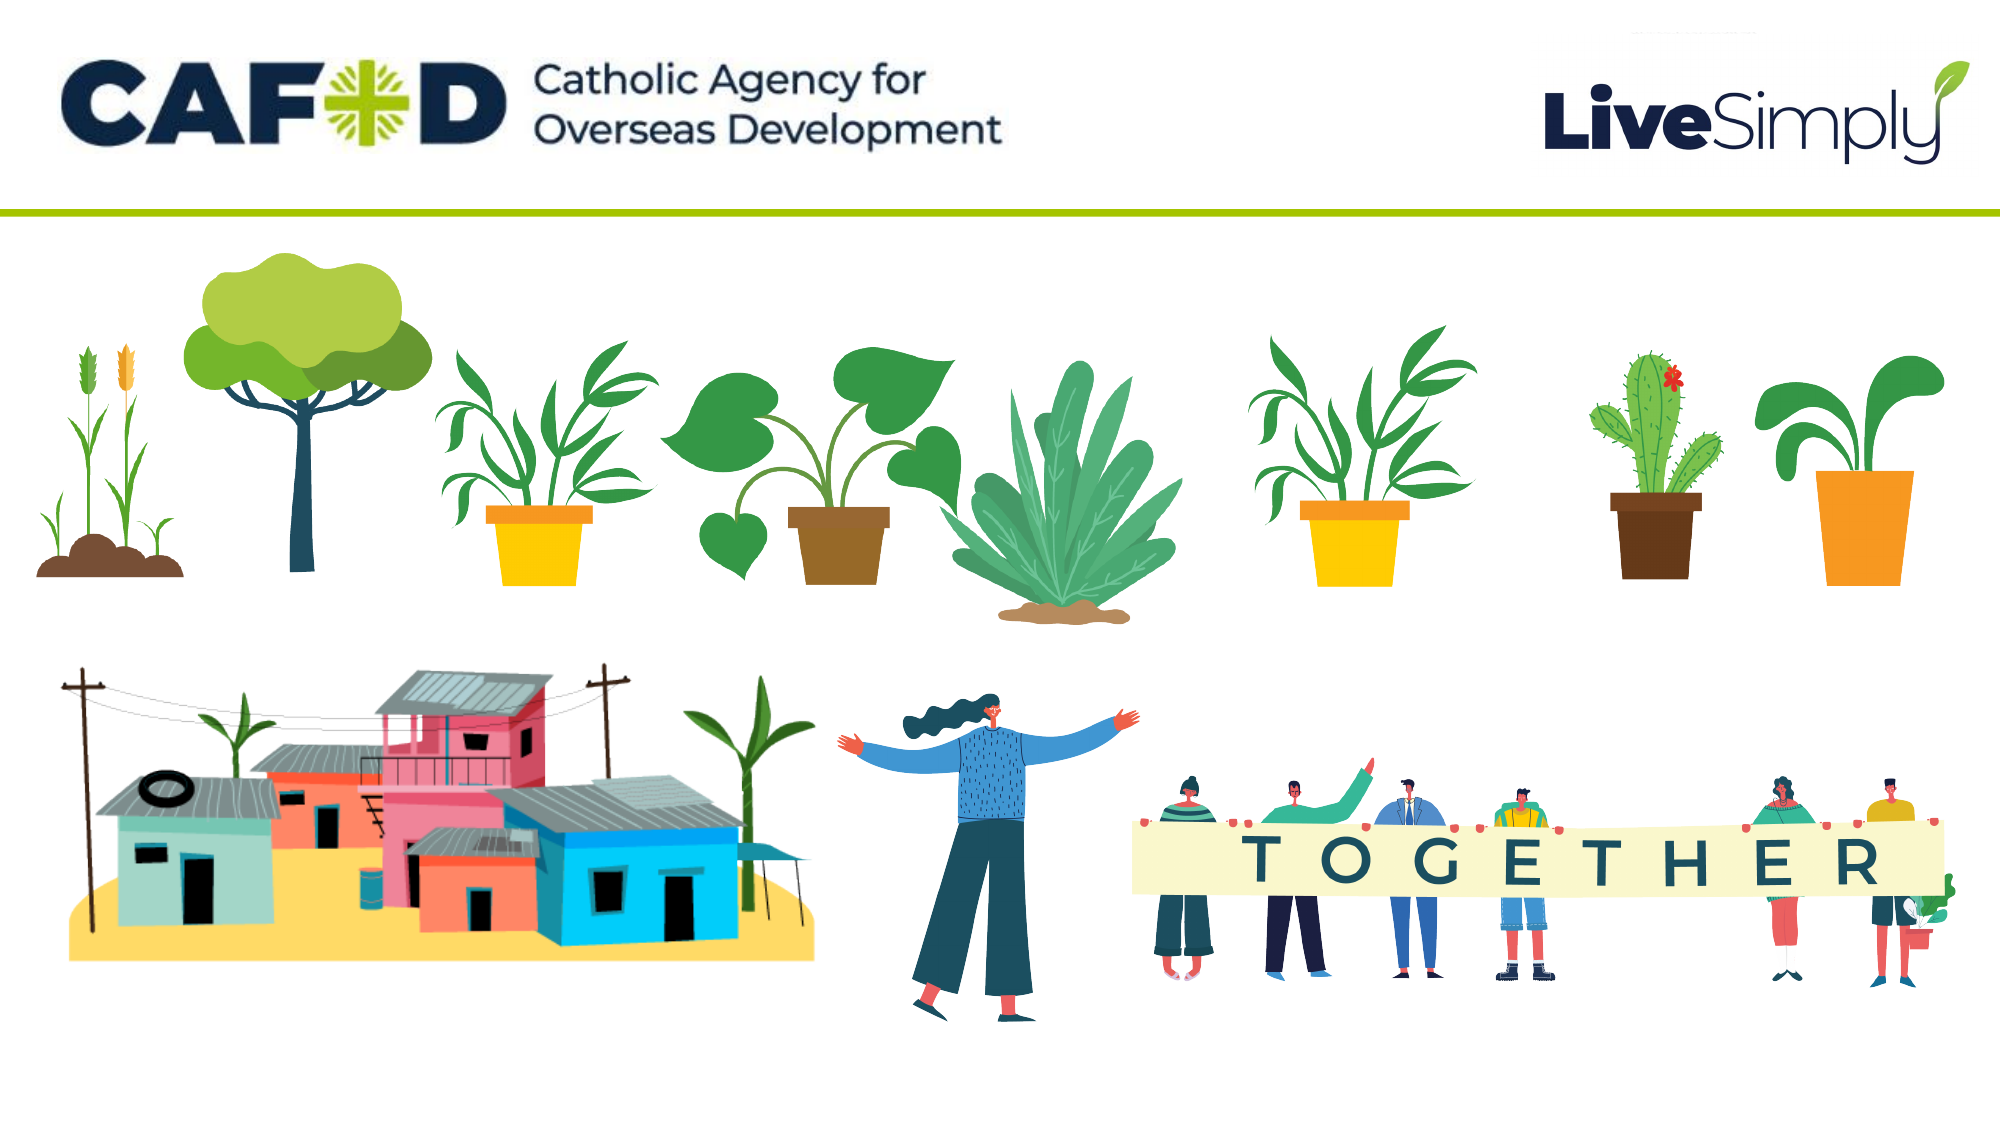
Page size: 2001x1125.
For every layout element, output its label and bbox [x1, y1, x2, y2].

picture [0, 215, 1978, 1065]
picture [57, 57, 1009, 154]
picture [1571, 335, 1732, 594]
picture [1239, 298, 1478, 599]
picture [1735, 313, 1948, 603]
picture [1531, 32, 1979, 177]
